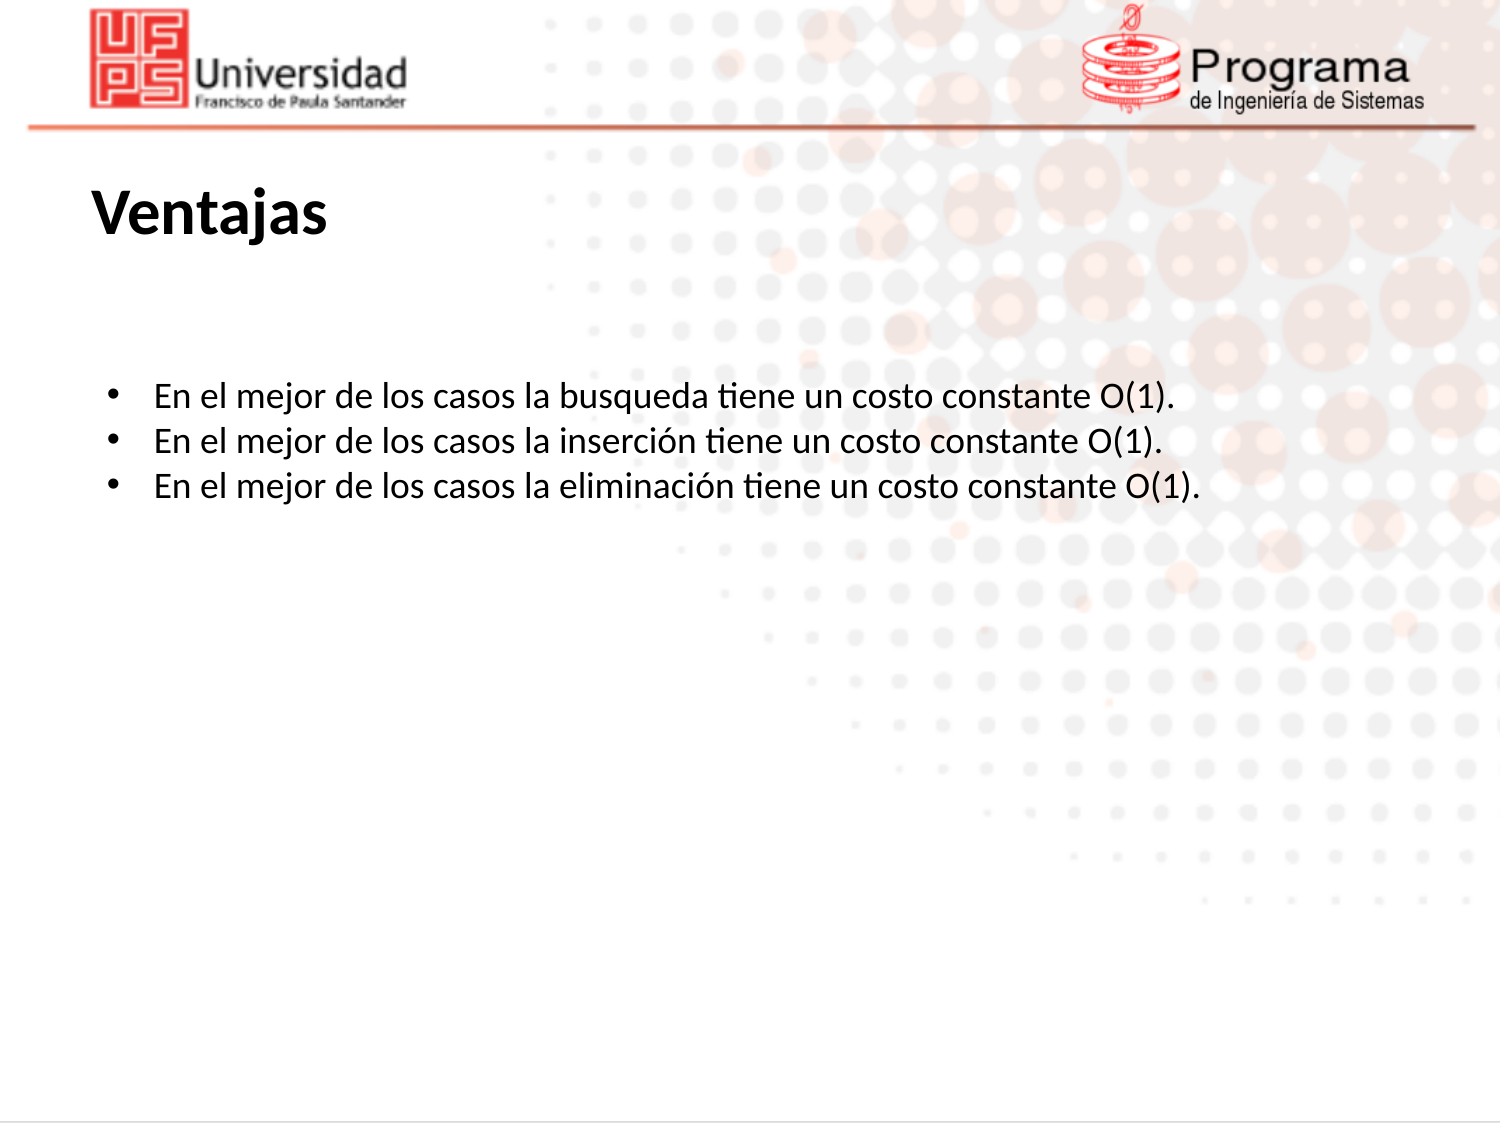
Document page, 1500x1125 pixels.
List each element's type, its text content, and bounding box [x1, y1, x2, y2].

text_box Ventajas [76, 160, 1447, 256]
text_box En el mejor de los casos la busqueda tiene un costo constante O(1). En el mejor de los casos la inserción tiene un costo constante O(1). En el mejor de los casos la eliminación tiene un costo constante O(1). [92, 363, 1431, 649]
picture [0, 0, 1500, 1125]
text_box [454, 30, 1471, 114]
